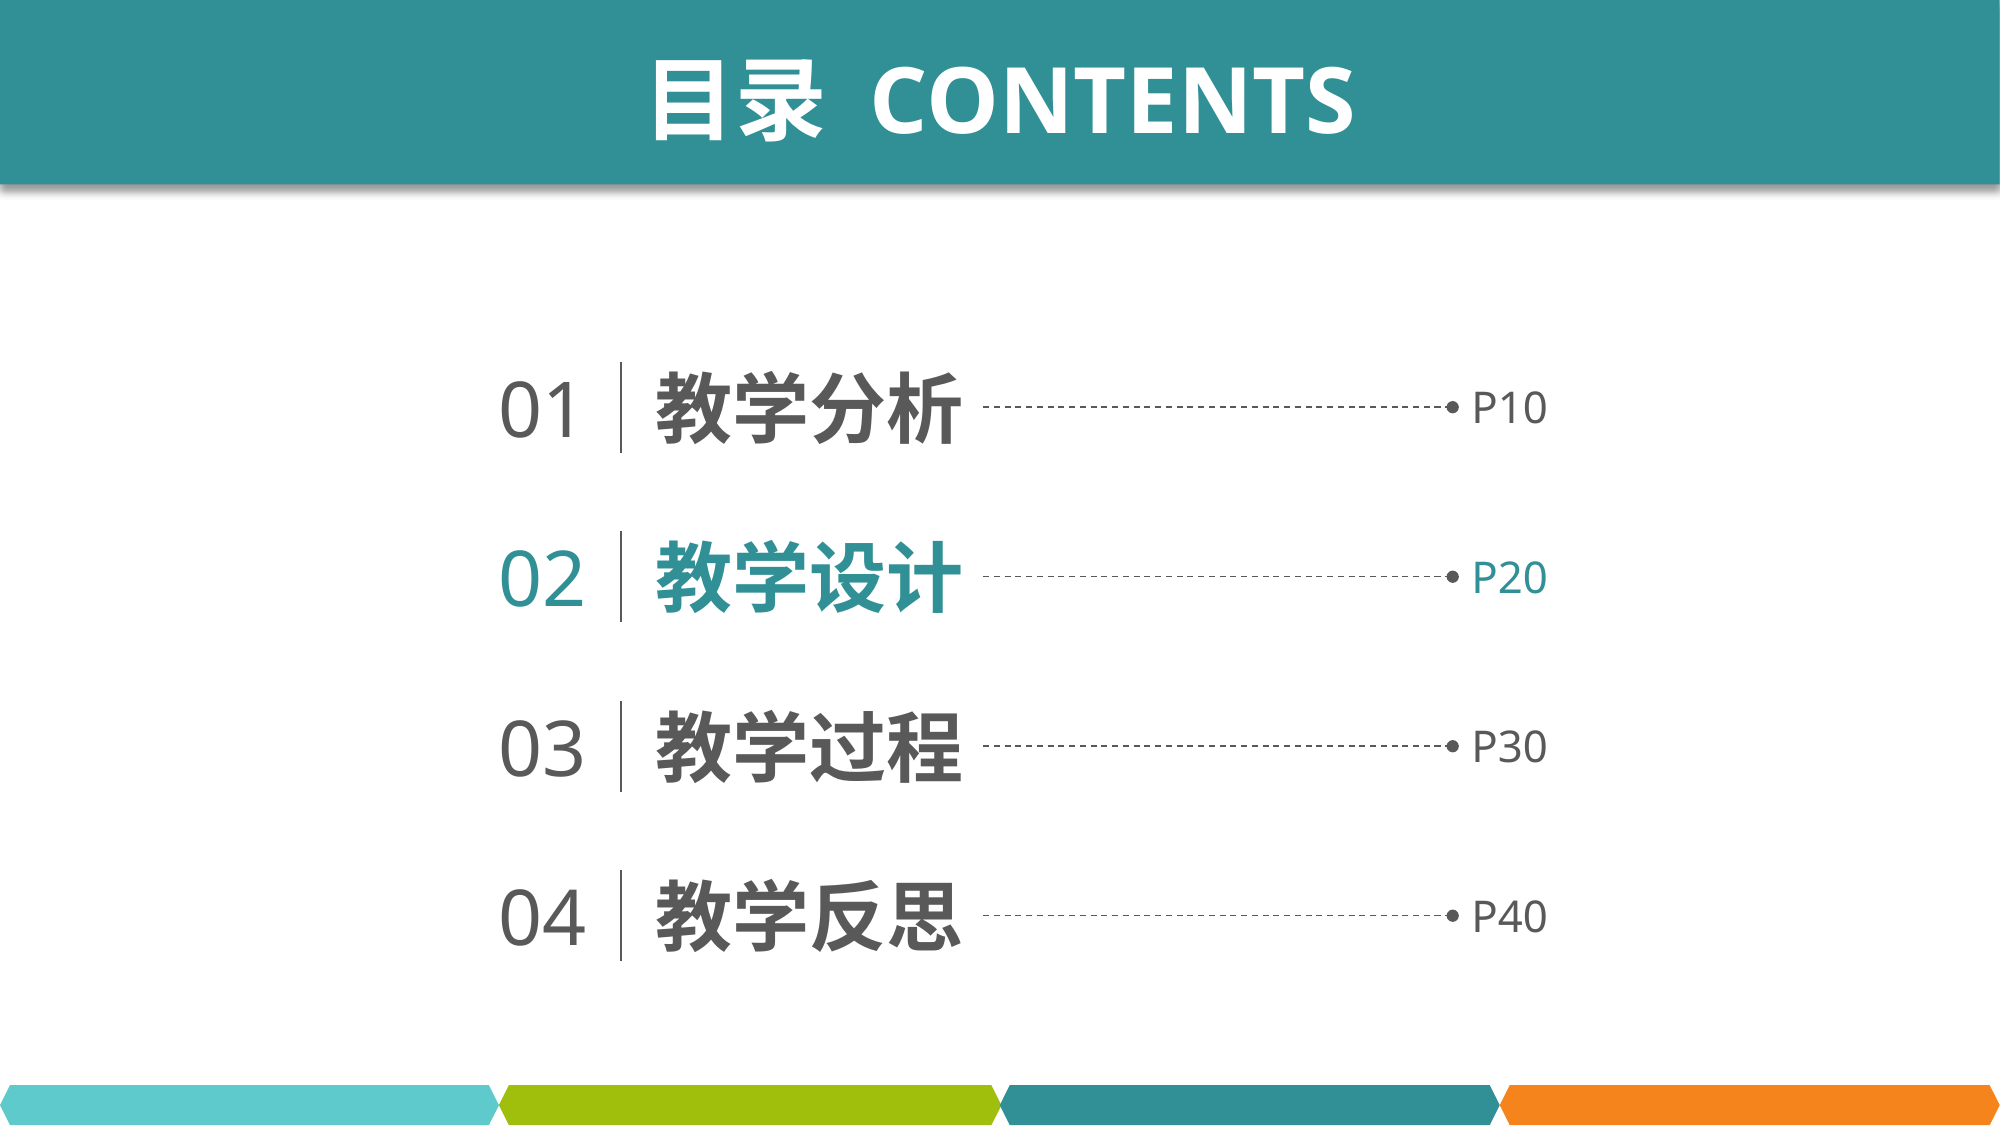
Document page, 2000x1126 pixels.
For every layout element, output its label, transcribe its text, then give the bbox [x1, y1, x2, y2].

text_box P30 [1437, 709, 1582, 782]
text_box 教学过程 [635, 688, 1188, 802]
text_box 教学反思 [635, 858, 1188, 971]
text_box P20 [1437, 539, 1582, 613]
text_box 03 [476, 688, 608, 802]
text_box P10 [1437, 370, 1582, 443]
text_box 01 [476, 349, 608, 463]
text_box 04 [476, 858, 608, 971]
text_box 教学分析 [635, 349, 1188, 463]
text_box [0, 0, 2000, 185]
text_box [0, 1084, 2000, 1126]
text_box P40 [1437, 878, 1582, 952]
text_box 目录 CONTENTS [628, 34, 1372, 160]
text_box 教学设计 [635, 519, 1188, 632]
text_box 02 [476, 519, 608, 632]
